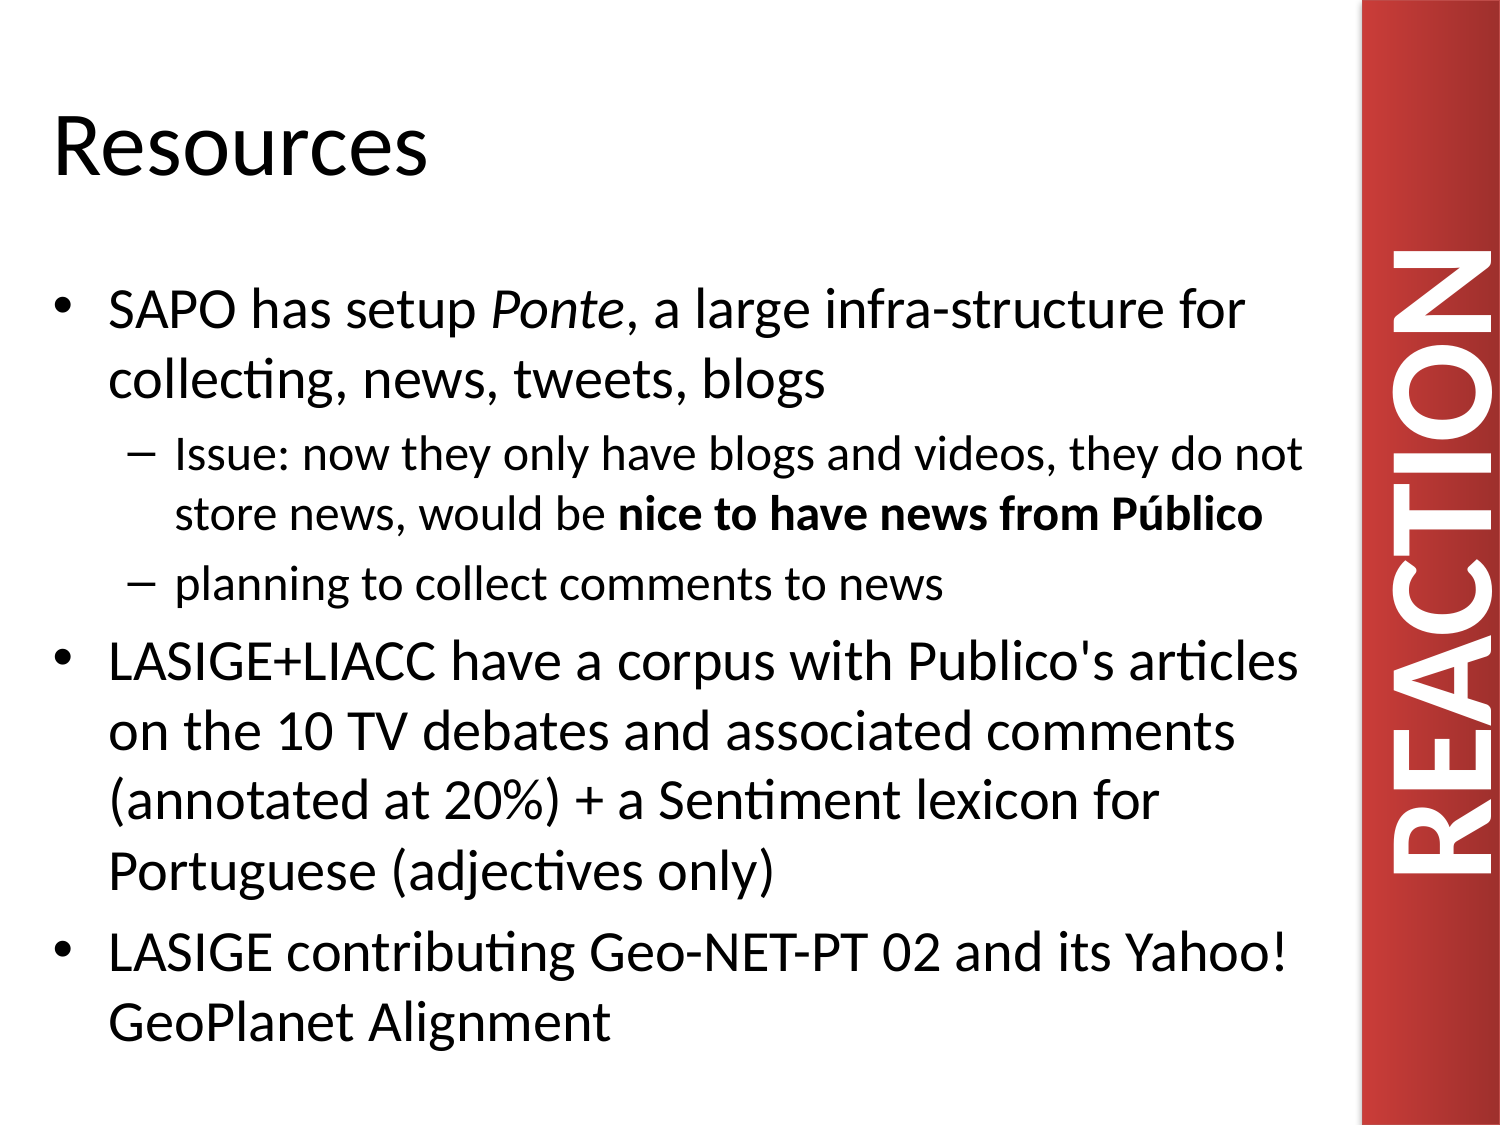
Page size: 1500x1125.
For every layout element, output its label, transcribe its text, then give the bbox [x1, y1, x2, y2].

list SAPO has setup Ponte, a large infra-structure for collecting, news, tweets, blogs Issue: now they only have blogs and videos, they do not store news, would be nice to have news from Público planning to collect comments to news LASIGE+LIACC have a corpus with Publico's articles on the 10 TV debates and associated comments (annotated at 20%) + a Sentiment lexicon for Portuguese (adjectives only) LASIGE contributing Geo-NET-PT 02 and its Yahoo! GeoPlanet Alignment [37, 262, 1388, 1006]
title Resources [37, 44, 1388, 233]
